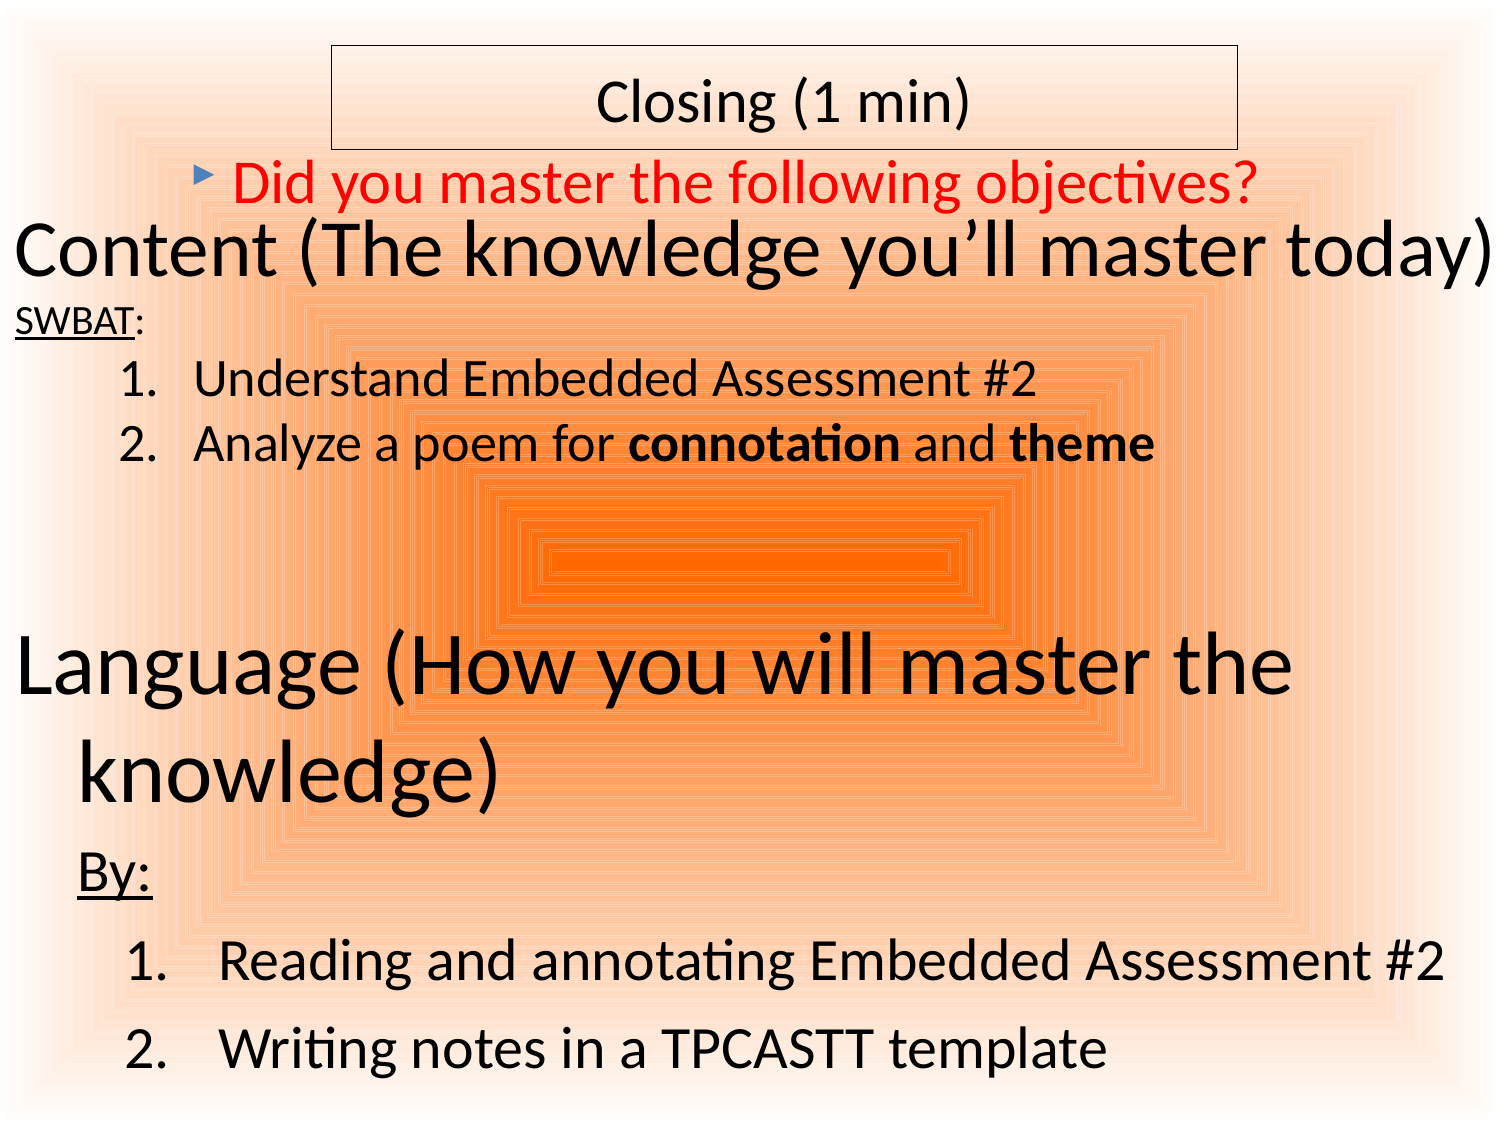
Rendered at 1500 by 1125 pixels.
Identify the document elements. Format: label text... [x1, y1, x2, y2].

title Closing (1 min) [331, 45, 1238, 134]
text_box Content (The knowledge you’ll master today) SWBAT: Understand Embedded Assessment #2 Analyze a poem for connotation and theme [0, 187, 1500, 605]
text_box Language (How you will master the knowledge) By: Reading and annotating Embedded Assessment #2 Writing notes in a TPCASTT template [0, 605, 1500, 1125]
text_box Did you master the following objectives? [0, 134, 1434, 187]
